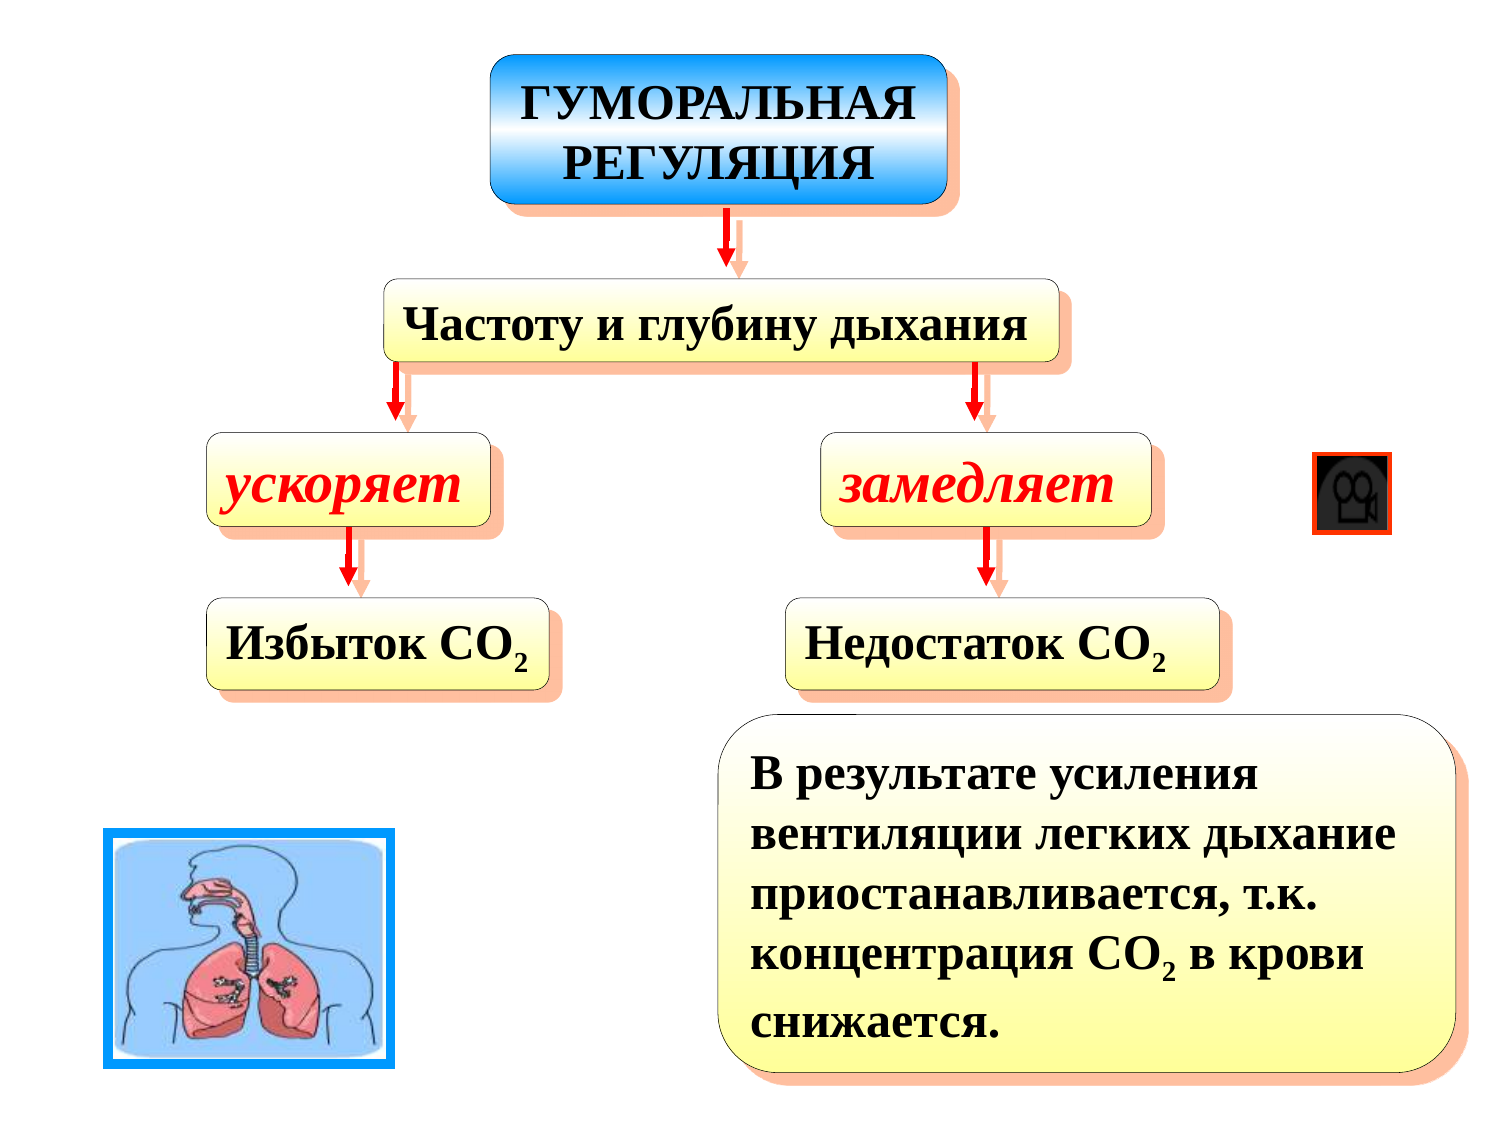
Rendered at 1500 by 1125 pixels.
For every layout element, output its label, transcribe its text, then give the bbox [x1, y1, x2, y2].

picture [1316, 455, 1388, 531]
picture [112, 837, 387, 1060]
text_box Недостаток CO2 [785, 597, 1220, 691]
text_box ускоряет [206, 432, 491, 527]
text_box замедляет [820, 432, 1152, 527]
text_box ГУМОРАЛЬНАЯ РЕГУЛЯЦИЯ [490, 54, 948, 205]
text_box Частоту и глубину дыхания [383, 278, 1060, 362]
text_box Избыток CO2 [206, 597, 550, 691]
text_box В результате усиления вентиляции легких дыхание приостанавливается, т.к. концентрация CO2 в крови снижается. [717, 714, 1456, 1073]
